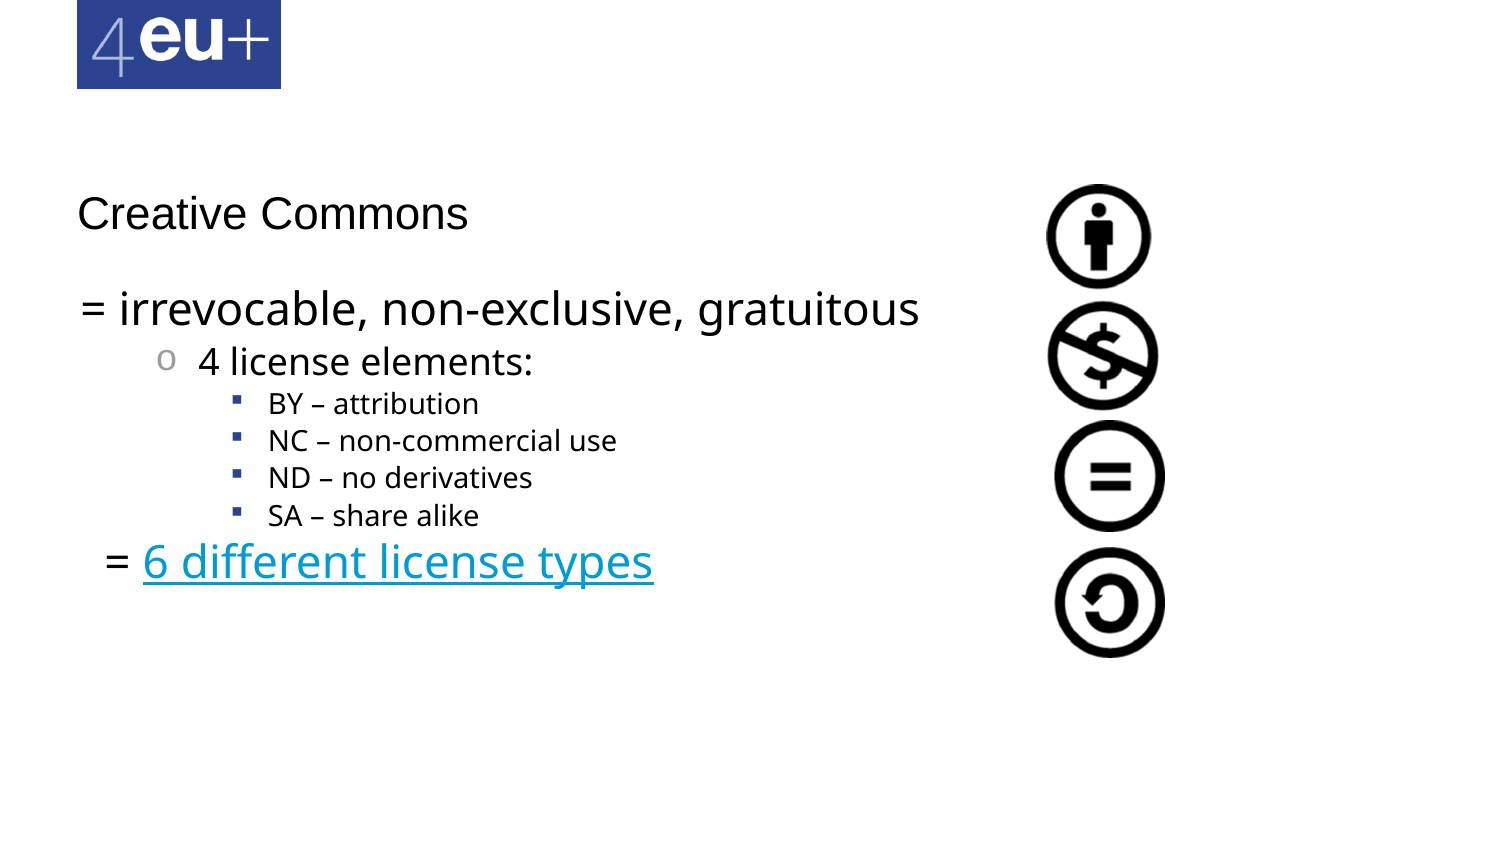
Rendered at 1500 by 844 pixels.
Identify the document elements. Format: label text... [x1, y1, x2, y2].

list = irrevocable, non-exclusive, gratuitous 4 license elements: BY – attribution NC – non-commercial use ND – no derivatives SA – share alike = 6 different license types [65, 278, 1009, 755]
picture [1046, 184, 1166, 658]
title Creative Commons [62, 176, 1439, 279]
picture [77, 0, 281, 89]
